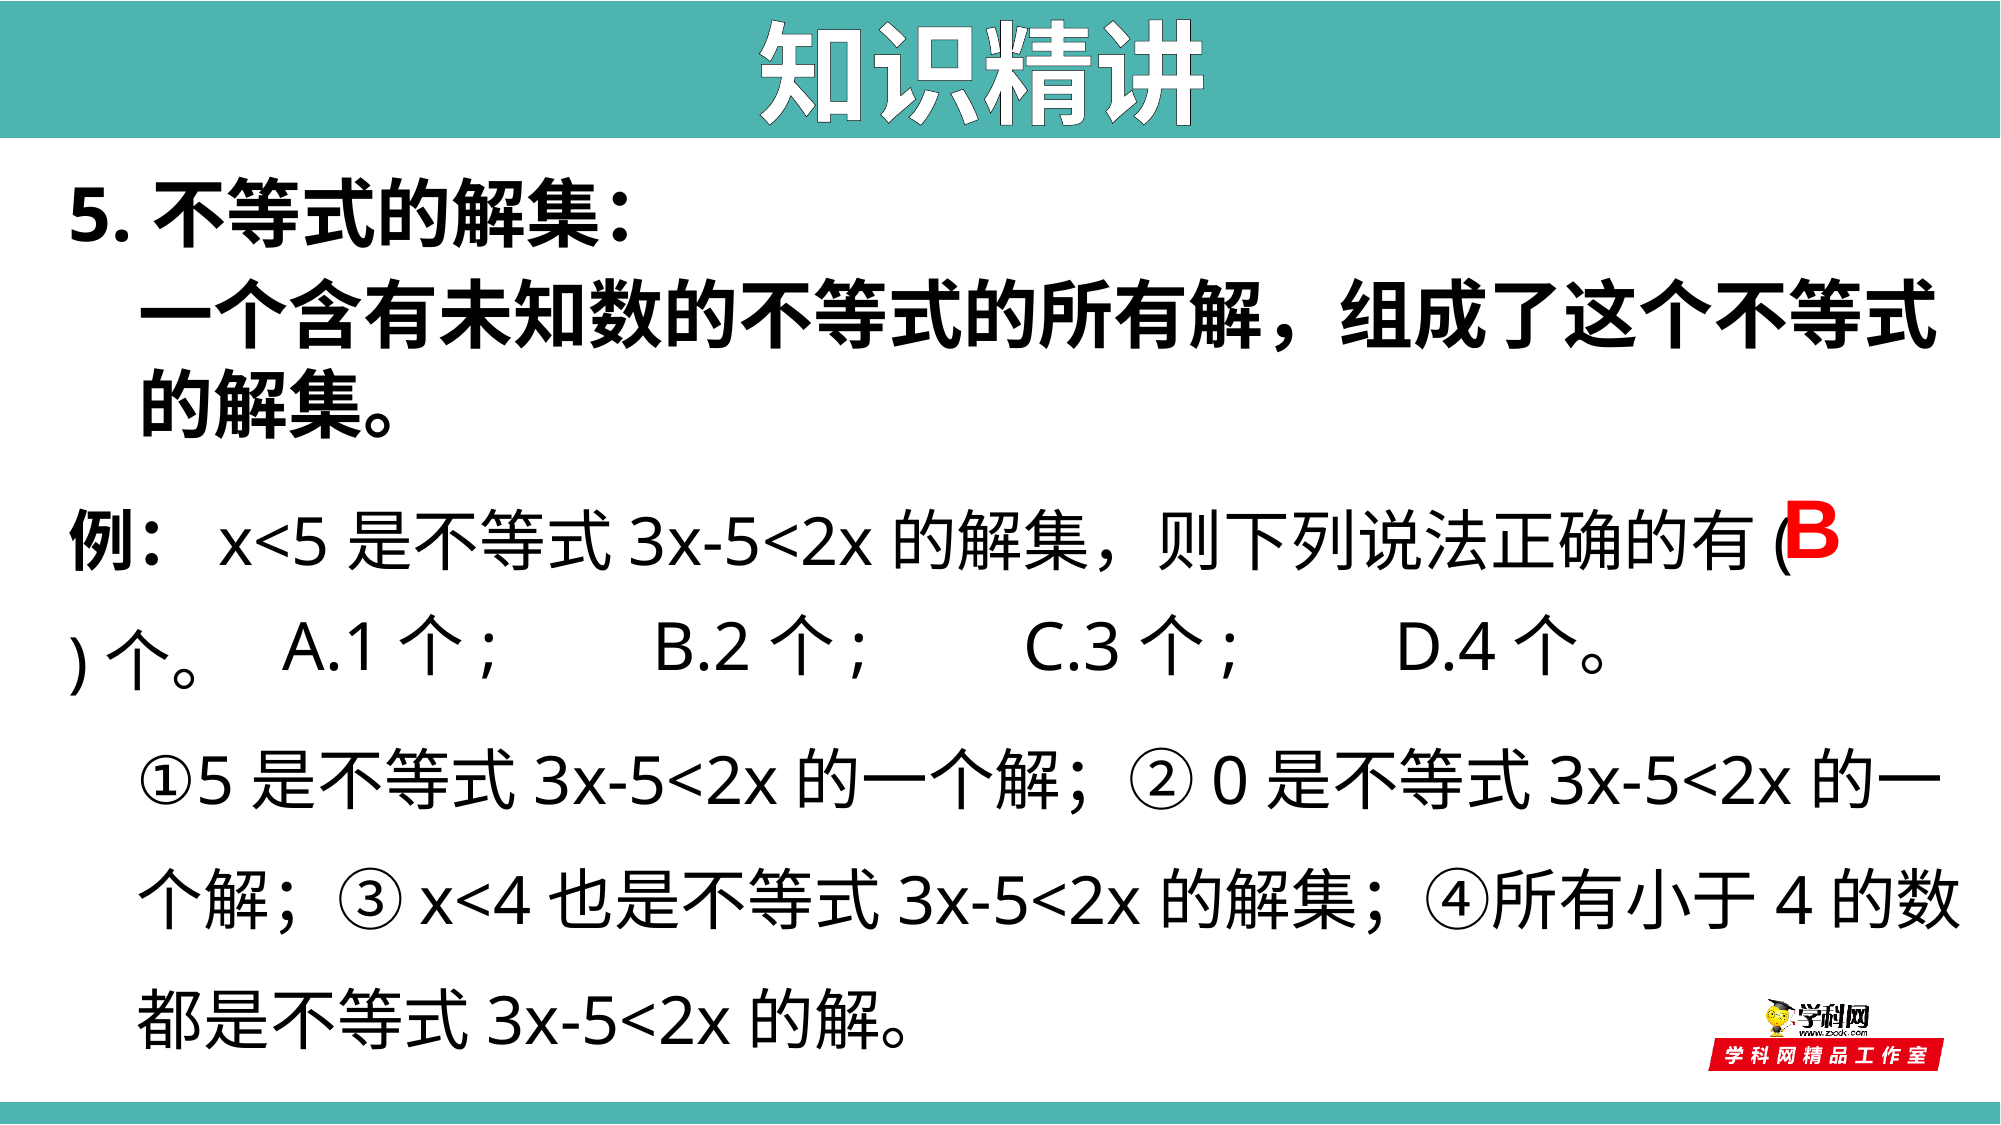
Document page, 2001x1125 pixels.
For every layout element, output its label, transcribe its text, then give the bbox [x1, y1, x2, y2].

text_box 一个含有未知数的不等式的所有解，组成了这个不等式的解集。 [123, 260, 2000, 451]
text_box 知识精讲 [742, 0, 1223, 146]
text_box 5.不等式的解集： [54, 158, 663, 264]
text_box B [1767, 468, 1842, 583]
text_box 例：x<5是不等式3x-5<2x的解集，则下列说法正确的有( )个。 [54, 451, 2000, 707]
text_box ①5是不等式3x-5<2x的一个解；②0是不等式3x-5<2x的一个解；③x<4也是不等式3x-5<2x的解集；④所有小于4的数都是不等式3x-5<2x的解。 [122, 690, 2000, 1065]
picture [0, 1, 2001, 1124]
text_box A.1个; B.2个; C.3个; D.4个。 [267, 596, 1615, 692]
